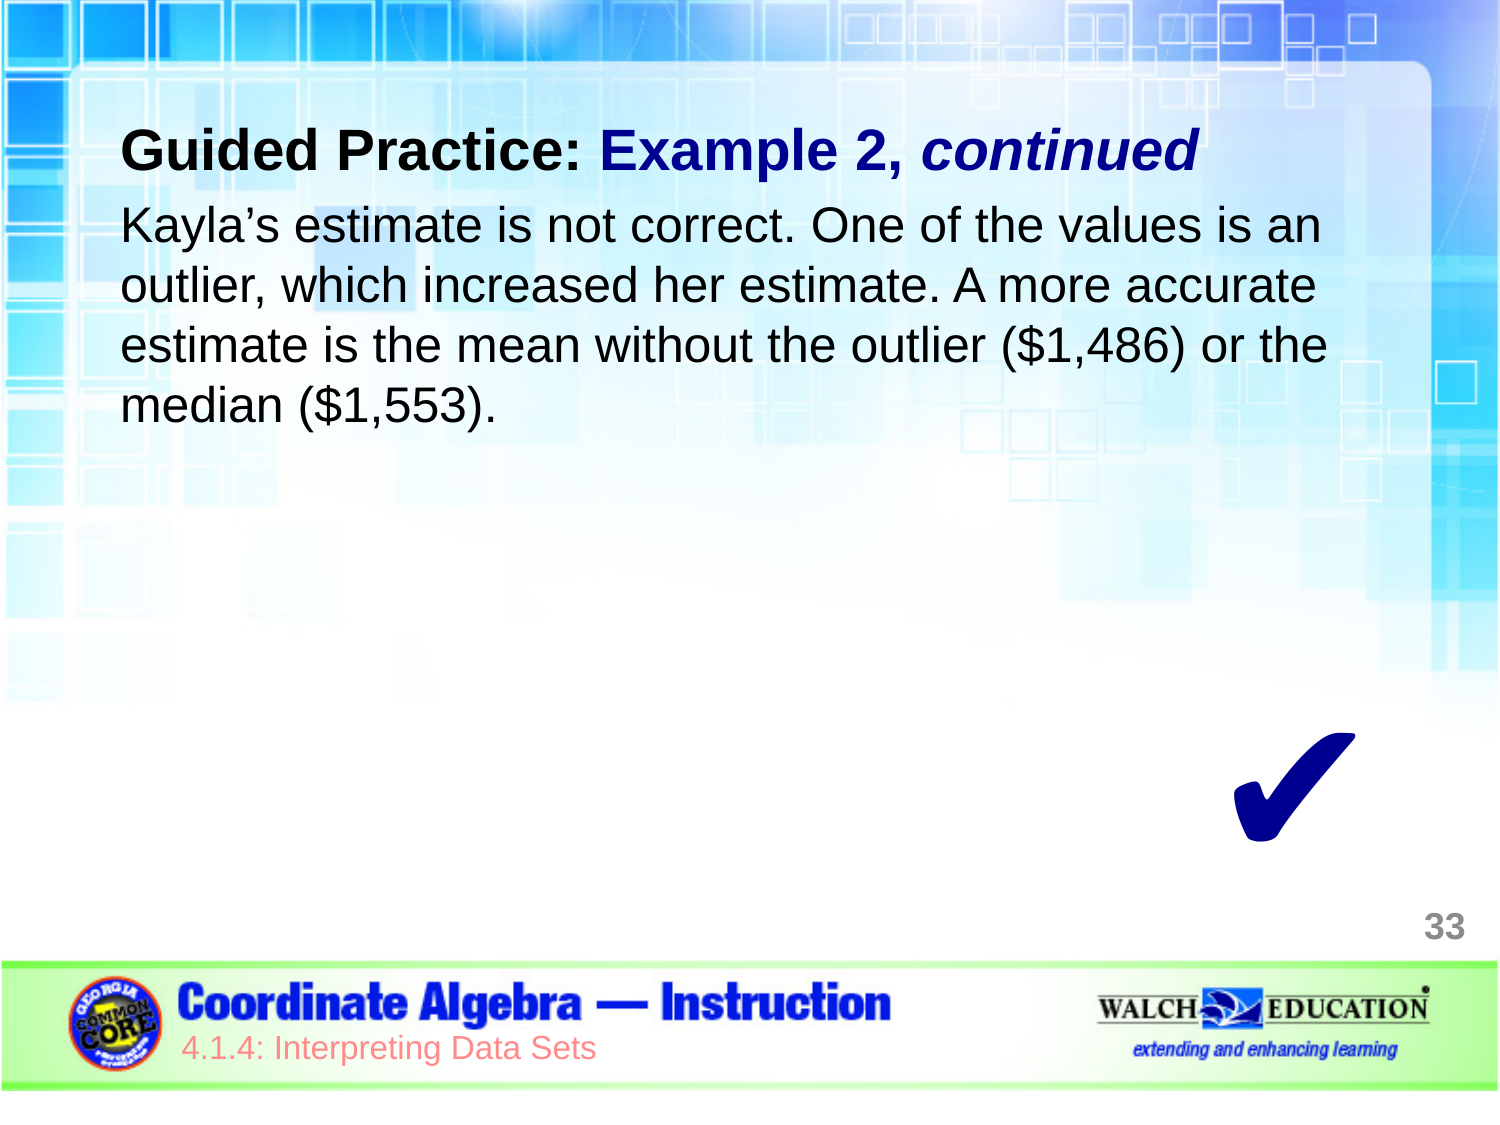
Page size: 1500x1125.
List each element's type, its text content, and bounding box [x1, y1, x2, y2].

picture [1, 0, 1500, 1091]
text_box ✔ [1128, 651, 1394, 907]
footer 4.1.4: Interpreting Data Sets [166, 1024, 1080, 1069]
subtitle Guided Practice: Example 2, continued Kayla’s estimate is not correct. One of the values is an outlier, which increased her estimate. A more accurate estimate is the mean without the outlier ($1,486) or the median ($1,553). [105, 105, 1394, 925]
slide_number 33 [1361, 901, 1481, 949]
